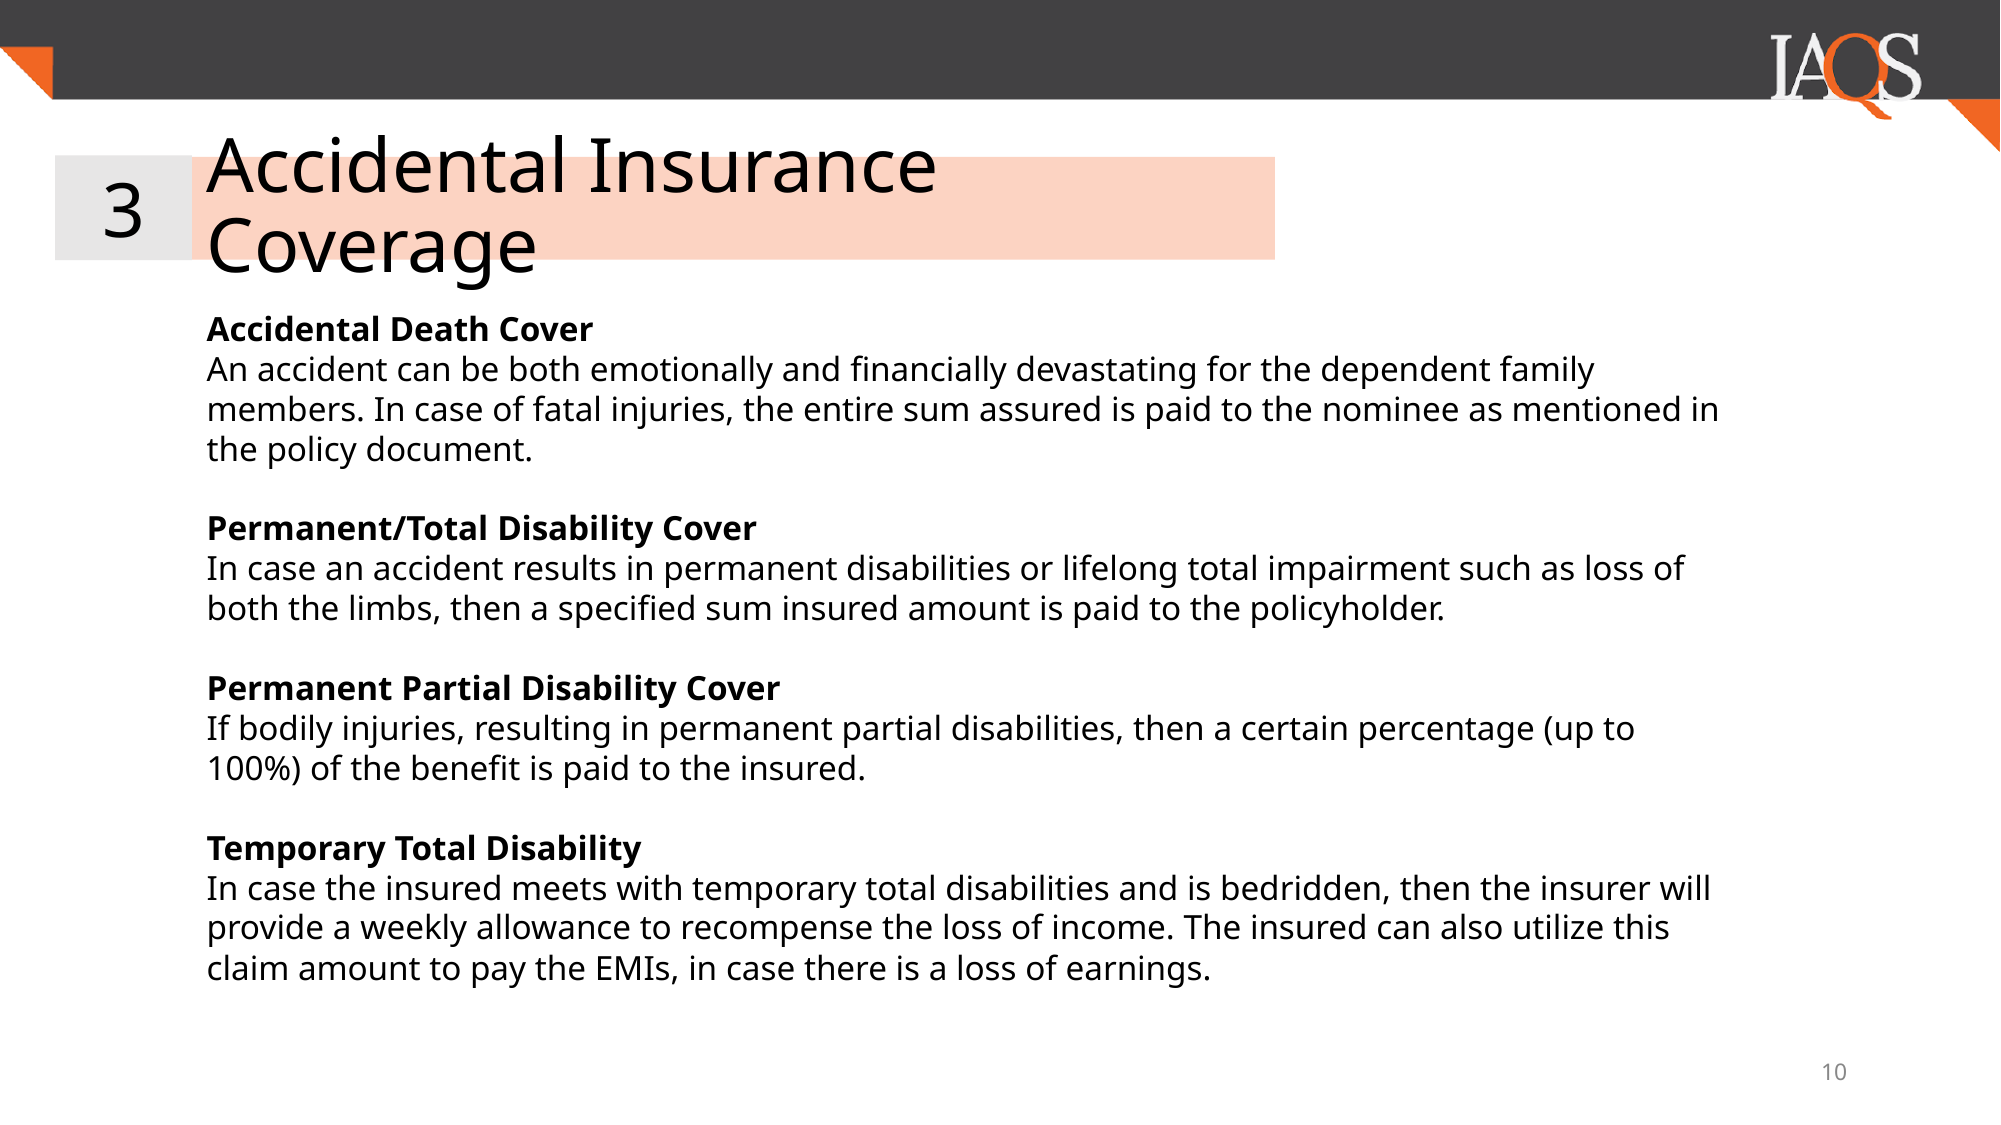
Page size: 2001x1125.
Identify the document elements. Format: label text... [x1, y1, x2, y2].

title Accidental Insurance Coverage [192, 156, 1275, 260]
text_box Accidental Death Cover An accident can be both emotionally and financially devastating for the dependent family members. In case of fatal injuries, the entire sum assured is paid to the nominee as mentioned in the policy document. Permanent/Total Disability Cover In case an accident results in permanent disabilities or lifelong total impairment such as loss of both the limbs, then a specified sum insured amount is paid to the policyholder. Permanent Partial Disability Cover If bodily injuries, resulting in permanent partial disabilities, then a certain percentage (up to 100%) of the benefit is paid to the insured. Temporary Total Disability In case the insured meets with temporary total disabilities and is bedridden, then the insurer will provide a weekly allowance to recompense the loss of income. The insured can also utilize this claim amount to pay the EMIs, in case there is a loss of earnings. [191, 300, 1745, 995]
slide_number ‹#› [1412, 1042, 1863, 1103]
text_box 3 [55, 155, 192, 261]
picture [0, 0, 2000, 152]
